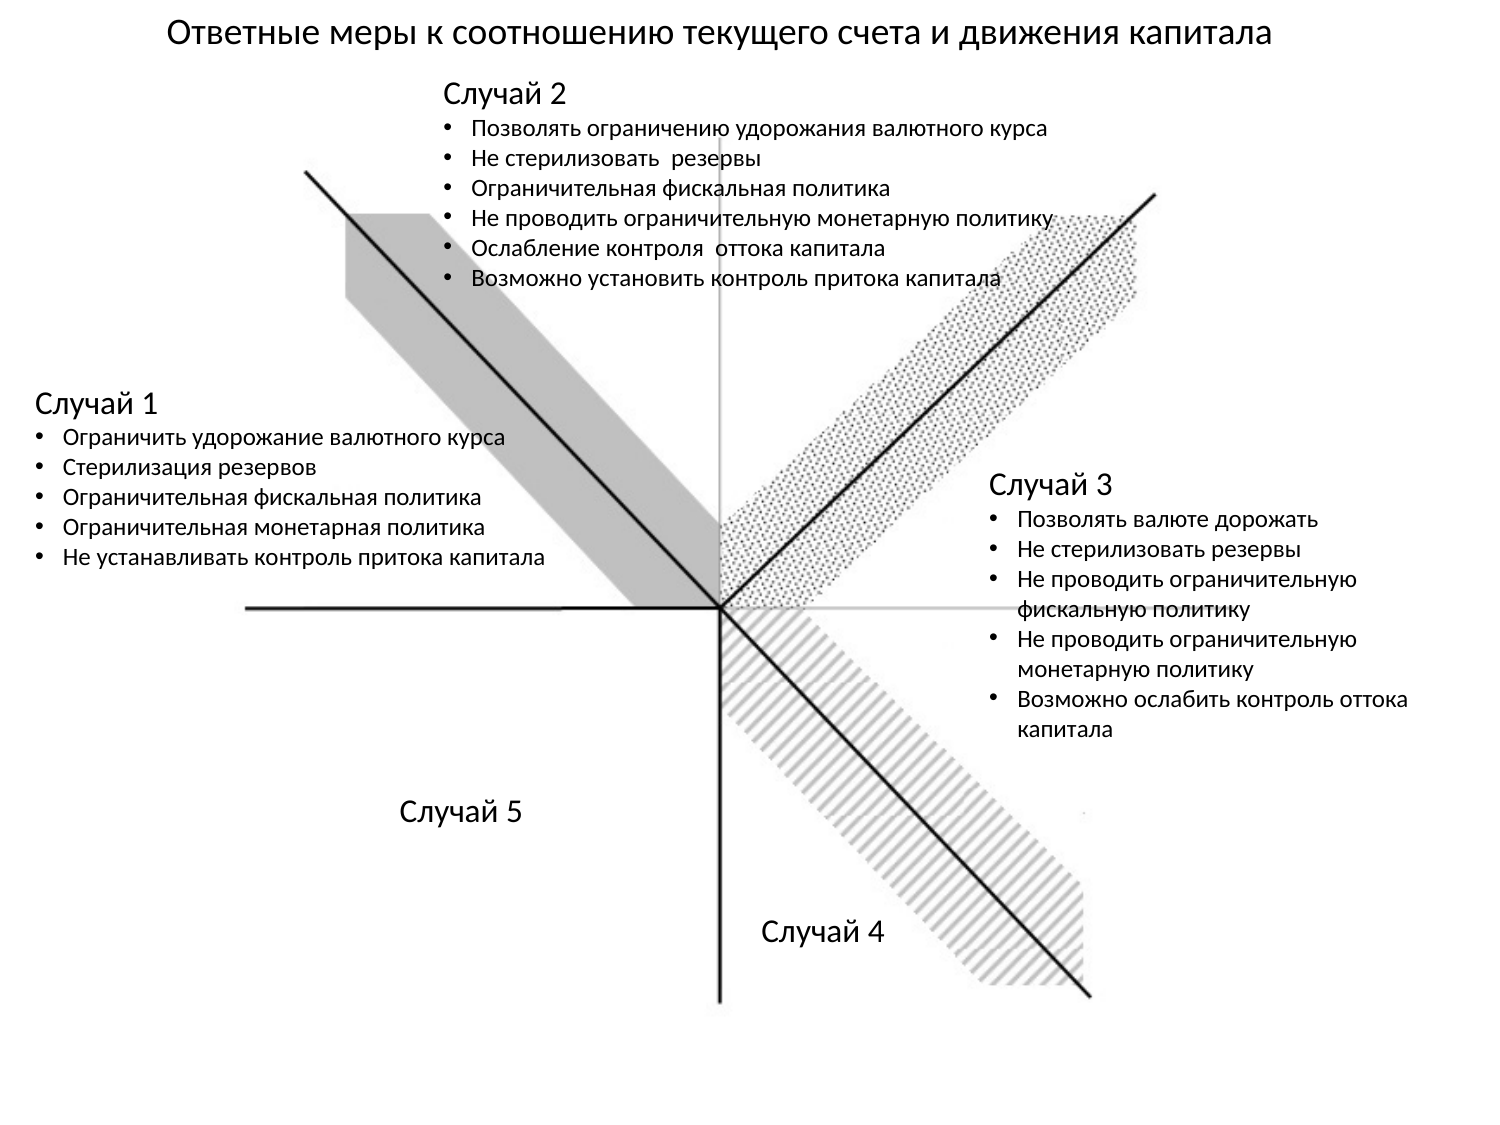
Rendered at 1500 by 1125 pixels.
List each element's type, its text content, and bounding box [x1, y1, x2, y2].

text_box Ответные меры к соотношению текущего счета и движения капитала [151, 0, 1289, 60]
picture [0, 130, 1500, 1086]
text_box Случай 2 Позволять ограничению удорожания валютного курса Не стерилизовать резервы Ограничительная фискальная политика Не проводить ограничительную монетарную политику Ослабление контроля оттока капитала Возможно установить контроль притока капитала [428, 64, 1072, 129]
